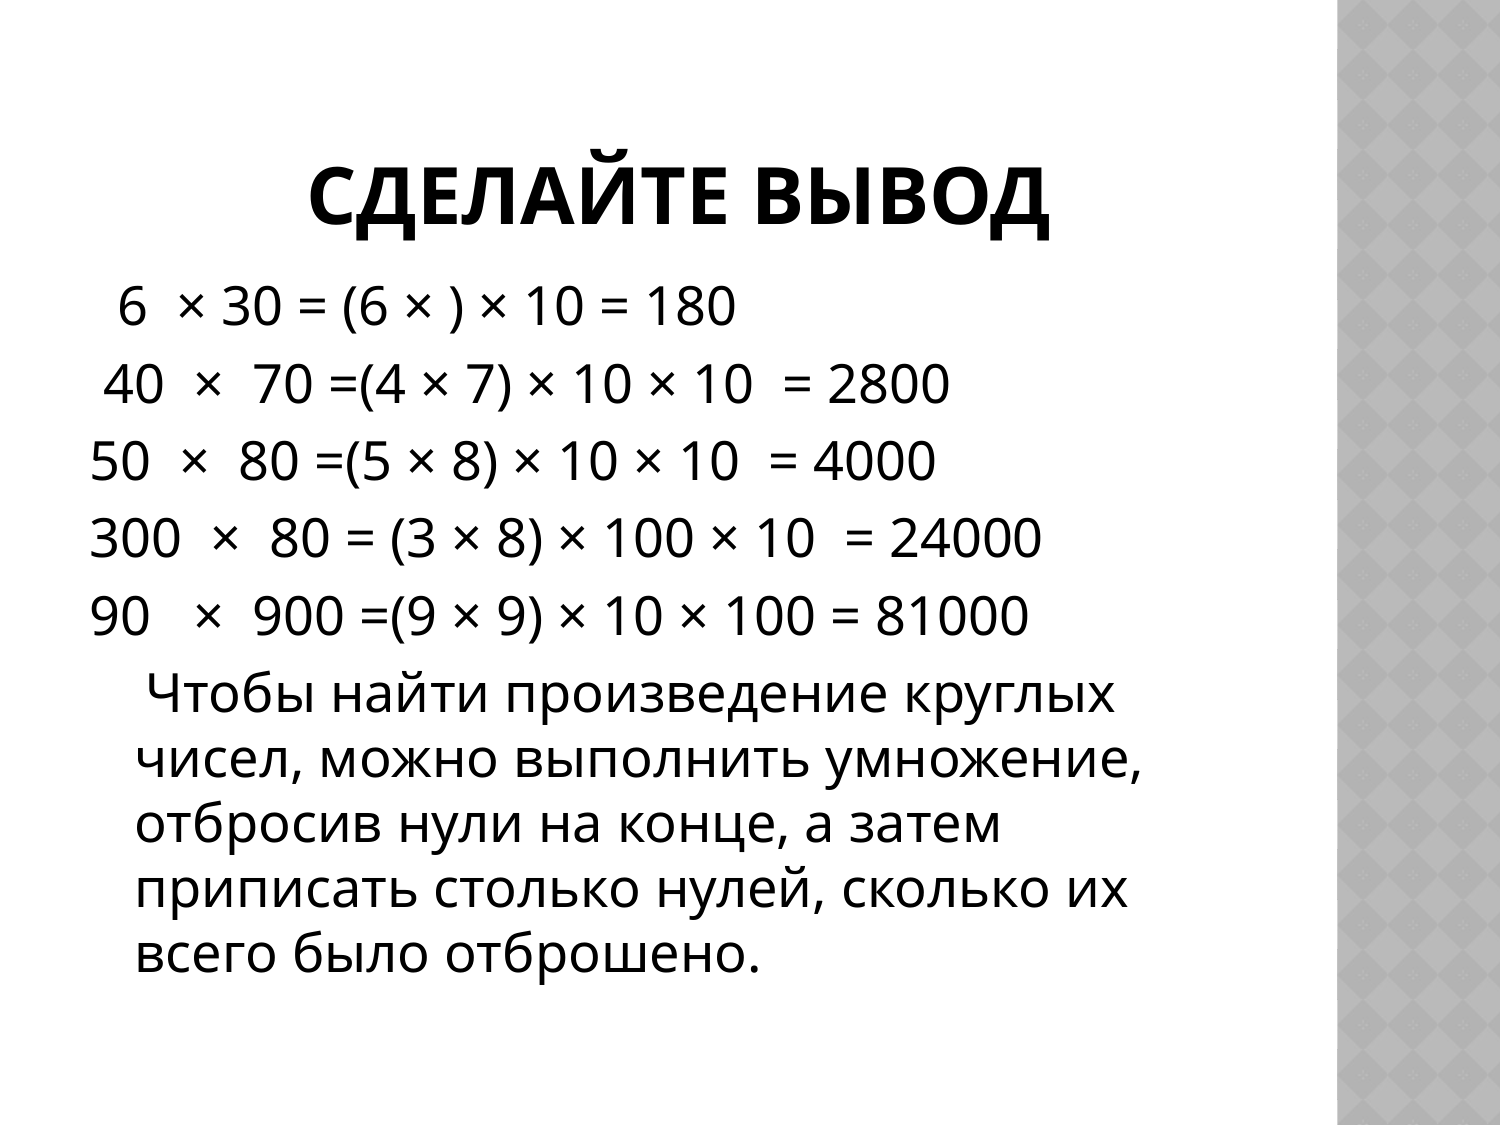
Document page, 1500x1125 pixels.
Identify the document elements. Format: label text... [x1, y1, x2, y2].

list 6 × 30 = (6 × ) × 10 = 180 40 × 70 =(4 × 7) × 10 × 10 = 2800 50 × 80 =(5 × 8) × 10 × 10 = 4000 300 × 80 = (3 × 8) × 100 × 10 = 24000 90 × 900 =(9 × 9) × 10 × 100 = 81000 Чтобы найти произведение круглых чисел, можно выполнить умножение, отбросив нули на конце, а затем приписать столько нулей, сколько их всего было отброшено. [75, 264, 1263, 1059]
title Сделайте вывод [75, 52, 1263, 240]
